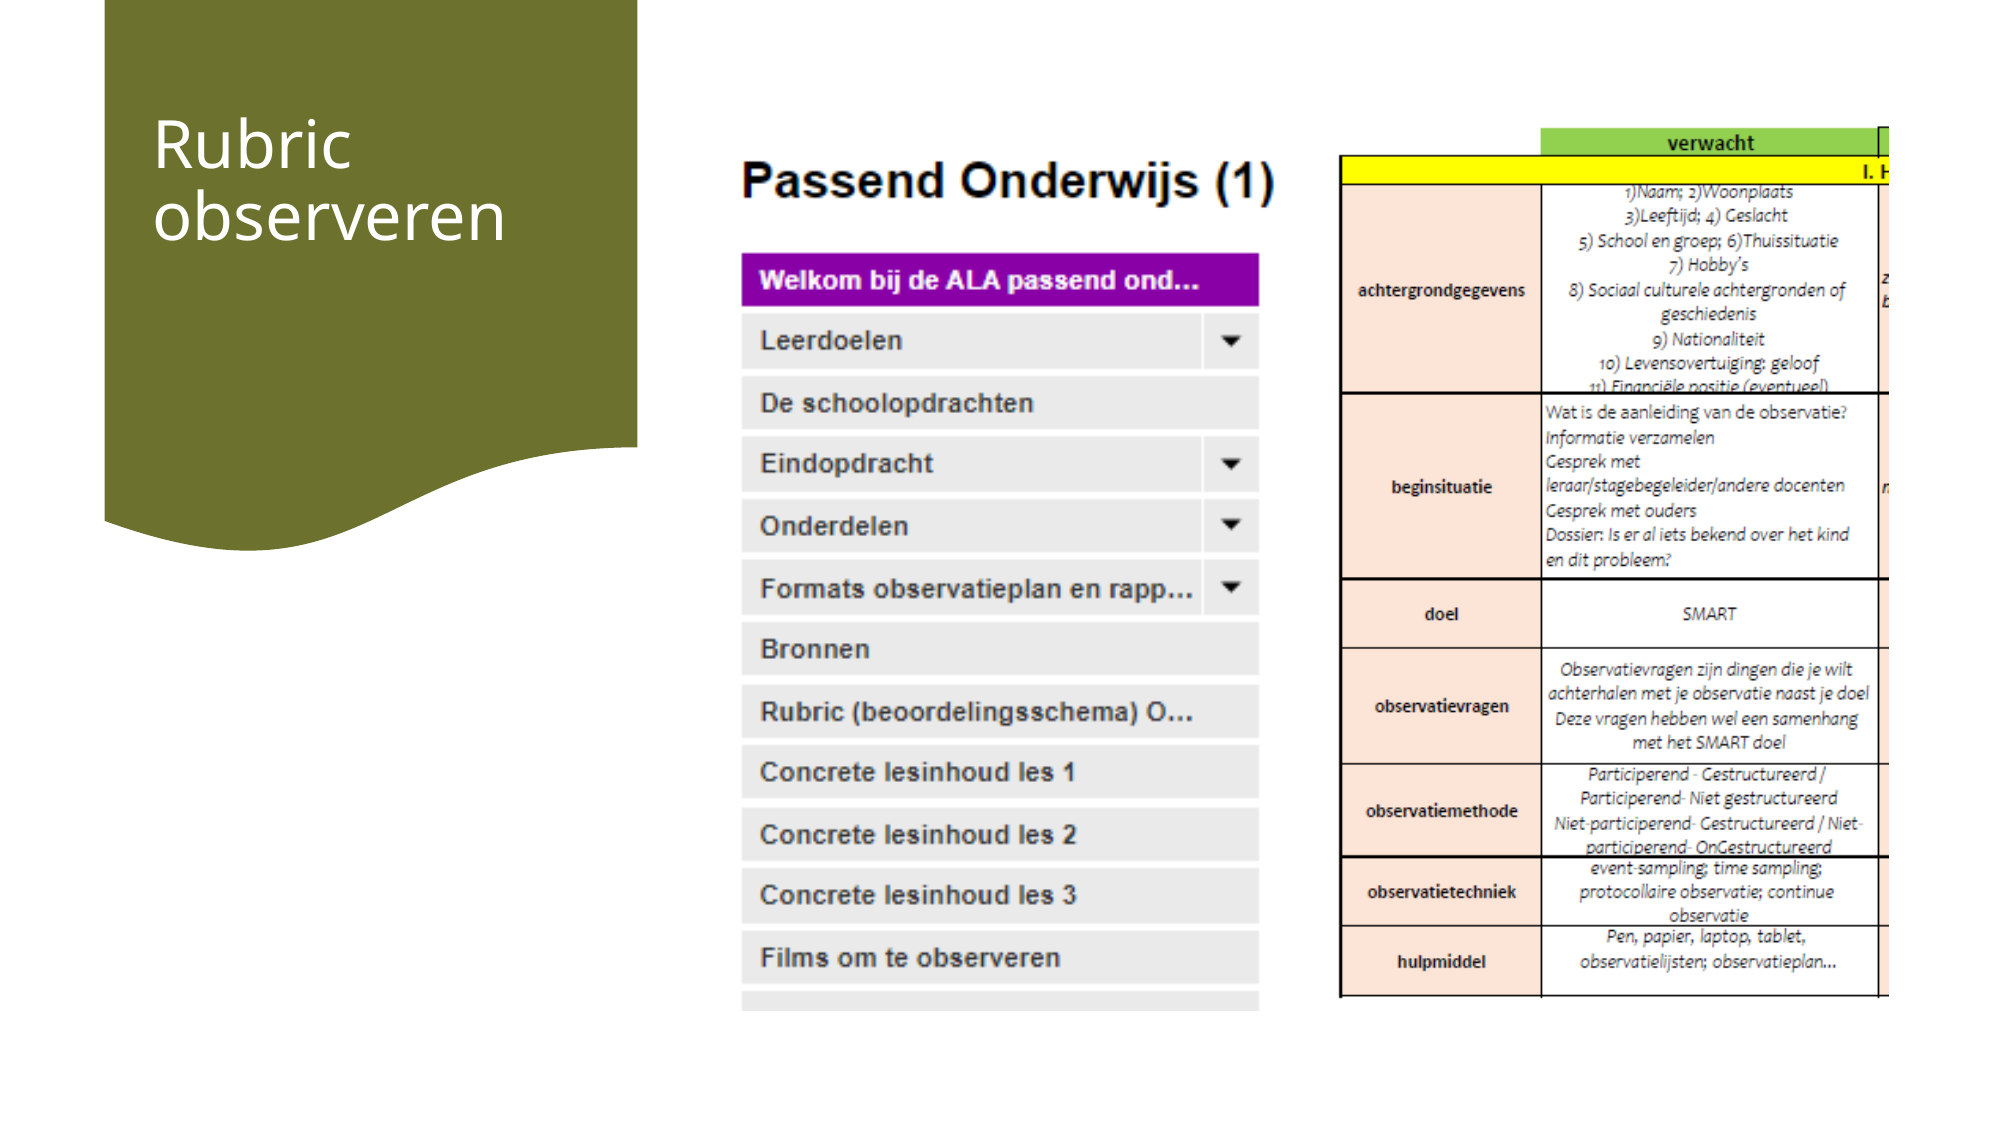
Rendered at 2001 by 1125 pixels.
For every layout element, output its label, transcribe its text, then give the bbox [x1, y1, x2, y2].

text_box [103, 0, 639, 552]
picture [697, 114, 1298, 1011]
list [1311, 114, 1889, 1011]
title Rubric observeren [137, 28, 604, 417]
